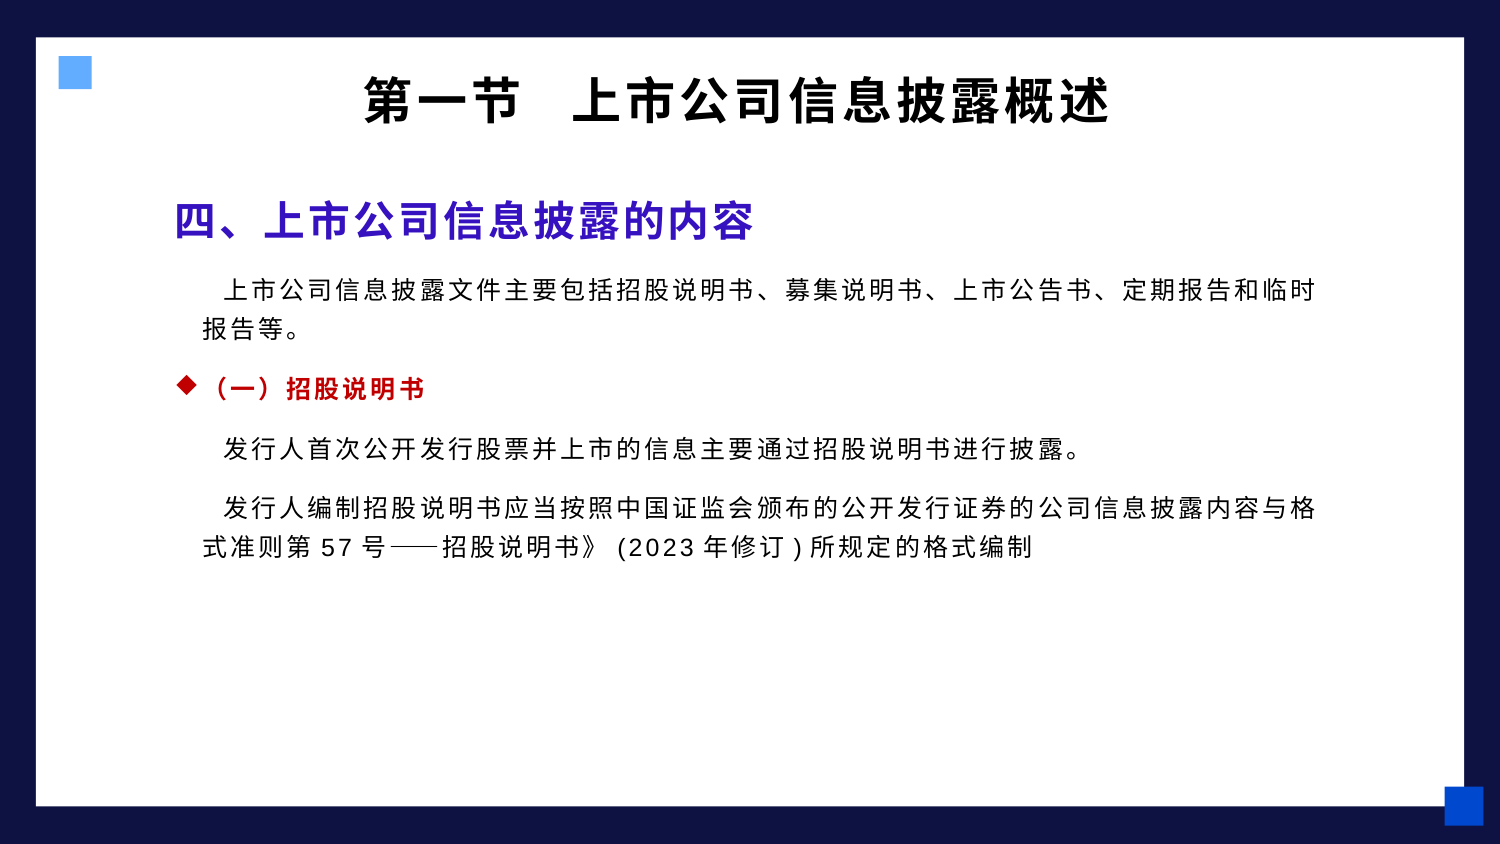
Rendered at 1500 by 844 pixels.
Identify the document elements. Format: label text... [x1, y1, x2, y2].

title 第一节 上市公司信息披露概述 [141, 48, 1327, 138]
list 四、上市公司信息披露的内容 上市公司信息披露文件主要包括招股说明书、募集说明书、上市公告书、定期报告和临时报告等。 （一）招股说明书 发行人首次公开发行股票并上市的信息主要通过招股说明书进行披露。 发行人编制招股说明书应当按照中国证监会颁布的公开发行证券的公司信息披露内容与格式准则第57号——招股说明书》(2023年修订)所规定的格式编制 [157, 179, 1343, 604]
